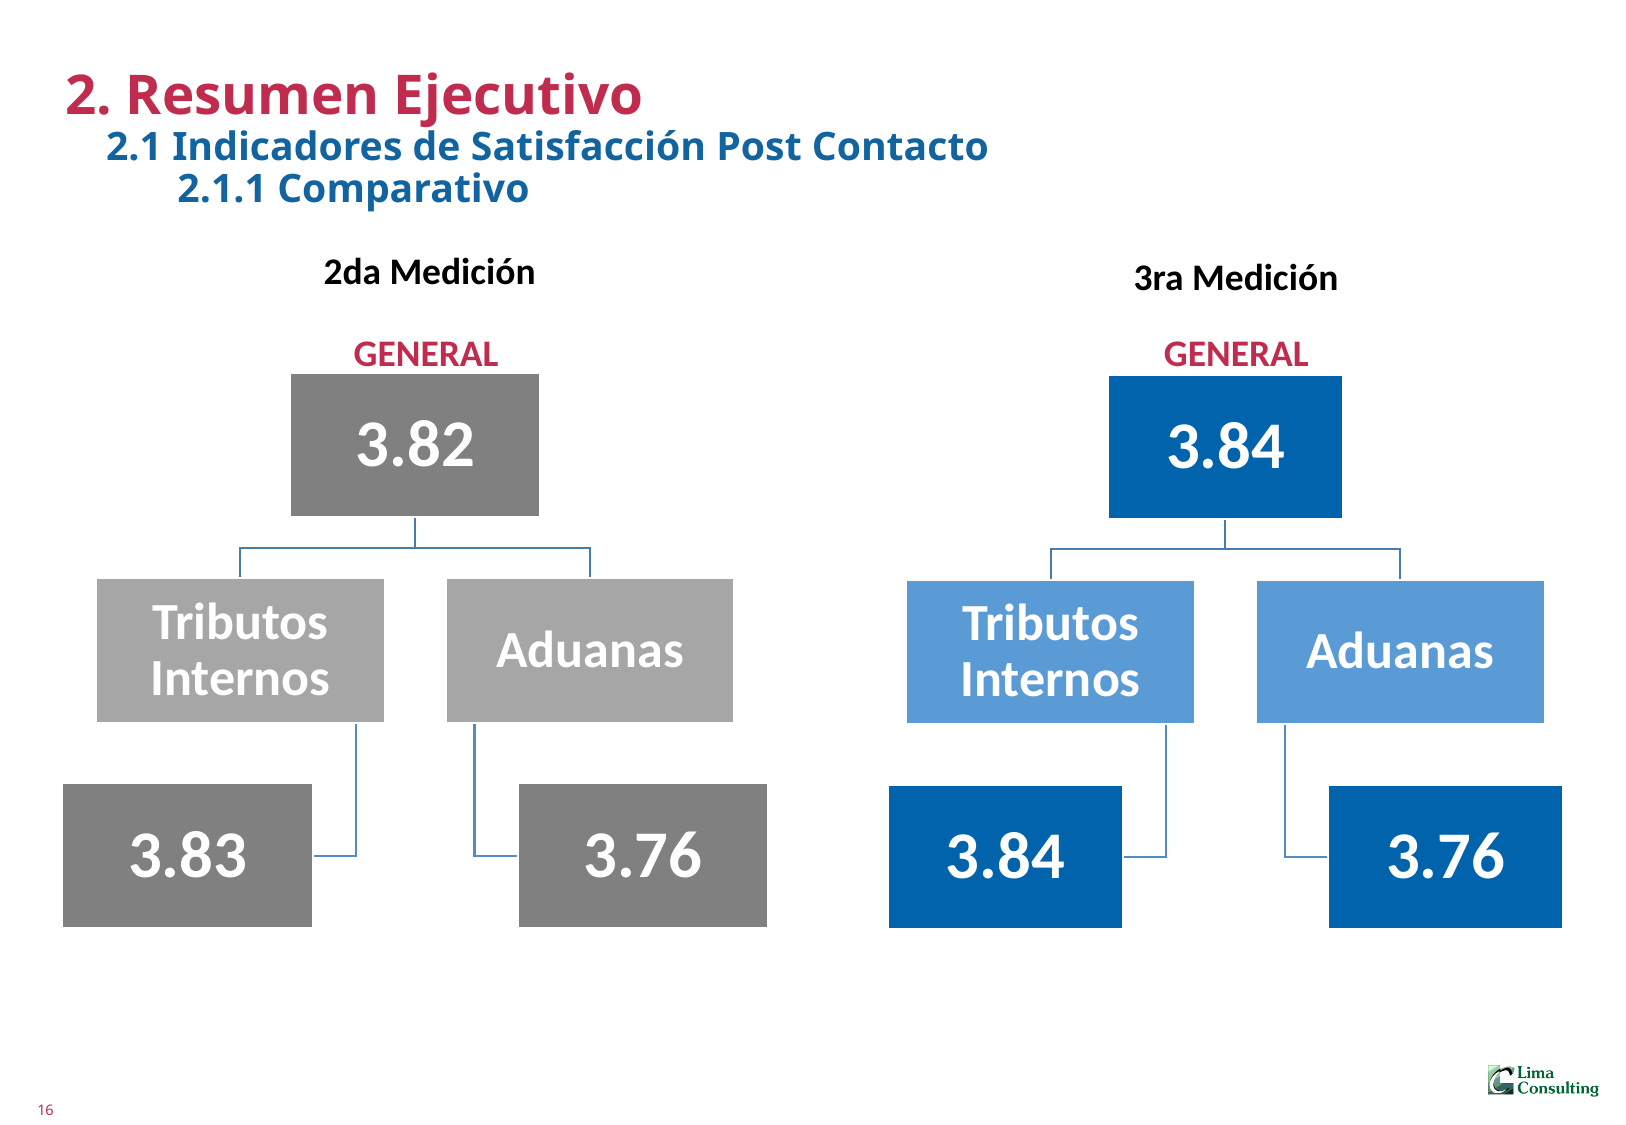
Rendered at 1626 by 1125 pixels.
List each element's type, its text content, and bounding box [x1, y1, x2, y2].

text_box GENERAL [1079, 322, 1393, 374]
text_box 3ra Medición [1118, 245, 1354, 306]
picture [1488, 1065, 1599, 1097]
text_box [0, 372, 954, 929]
title 2. Resumen Ejecutivo 2.1 Indicadores de Satisfacción Post Contacto 2.1.1 Comparativo [50, 59, 1599, 219]
text_box 2da Medición [308, 239, 551, 300]
text_box GENERAL [269, 321, 583, 372]
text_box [686, 374, 1625, 930]
